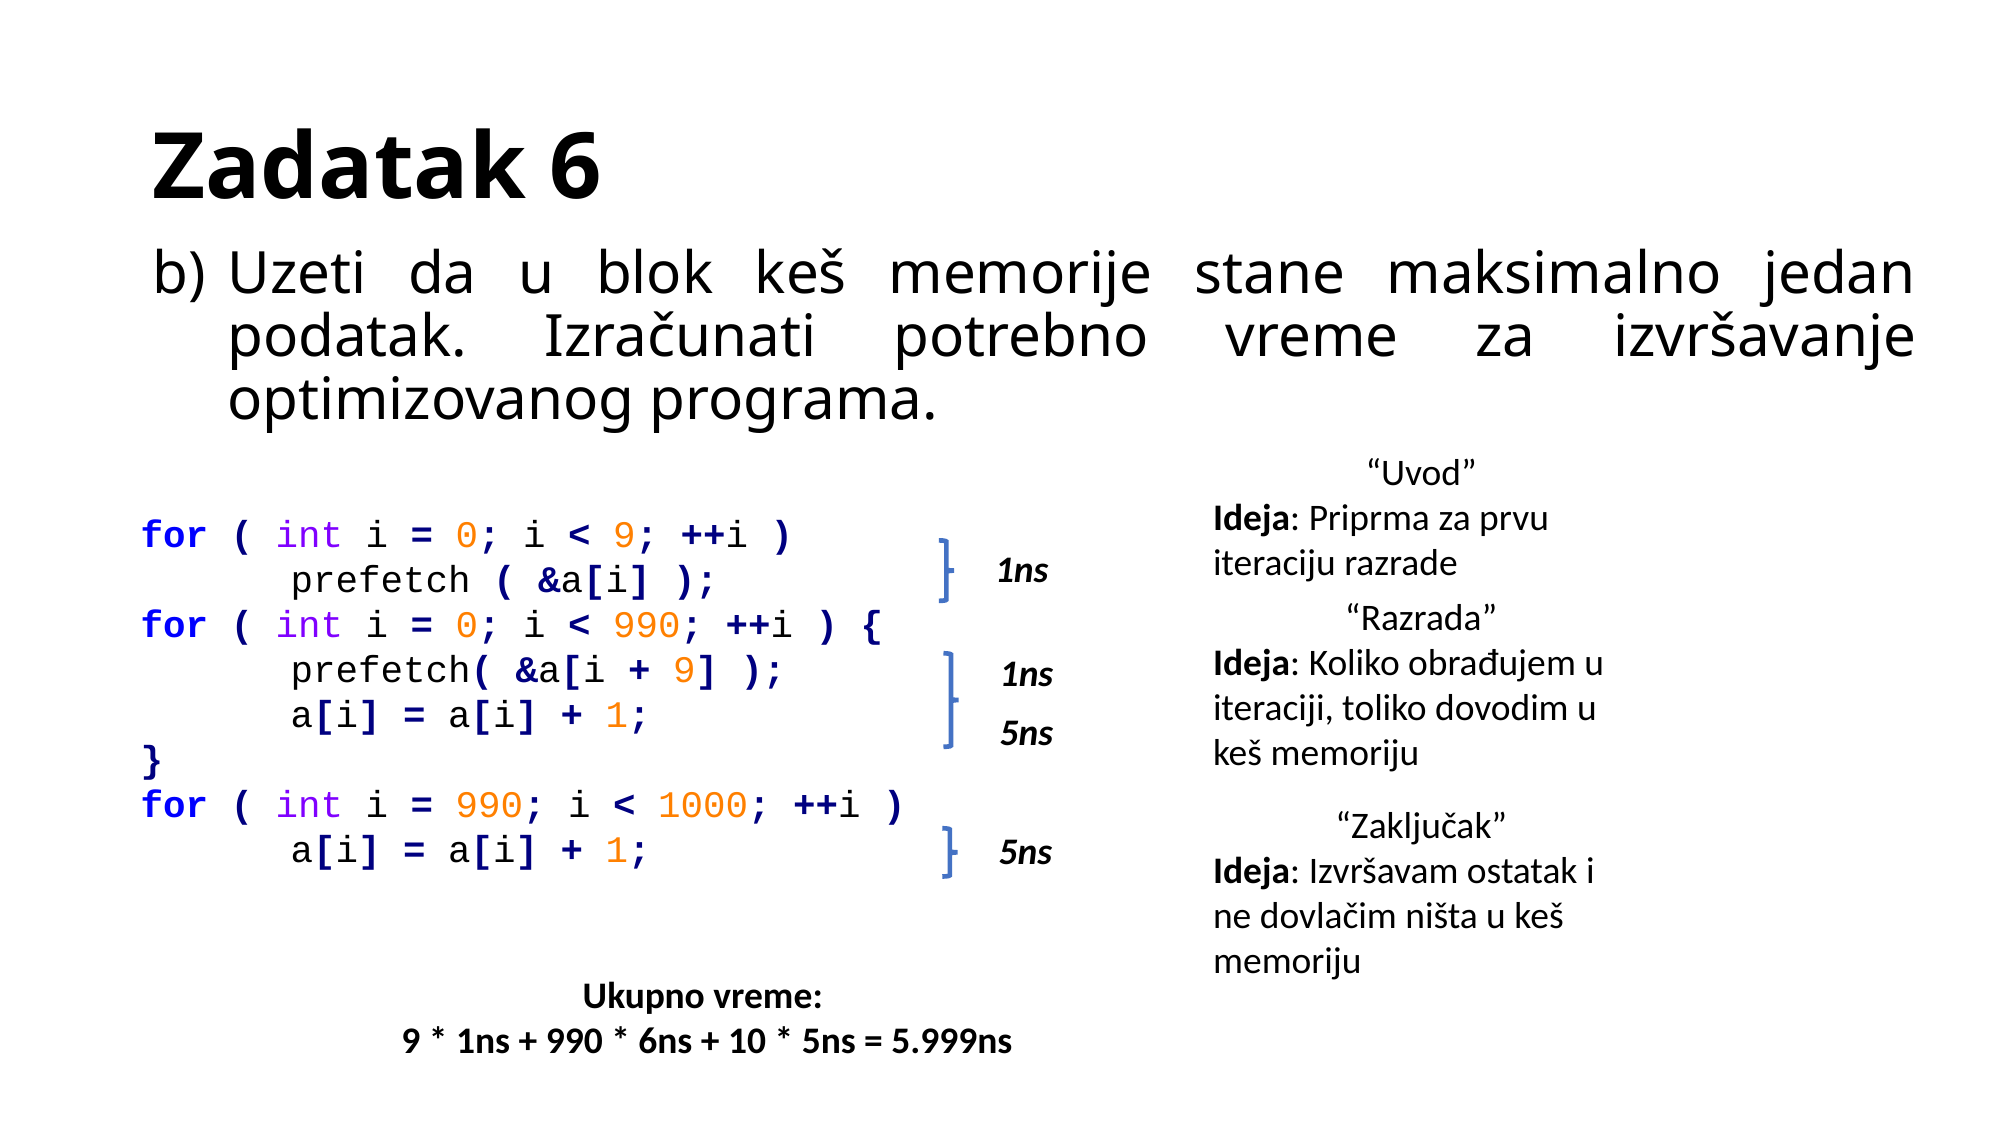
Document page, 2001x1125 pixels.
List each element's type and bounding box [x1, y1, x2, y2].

list [137, 236, 1931, 445]
text_box [1198, 793, 1645, 989]
text_box [1198, 440, 1645, 781]
text_box [125, 502, 1167, 881]
title [137, 59, 1863, 236]
text_box [288, 963, 1126, 1069]
